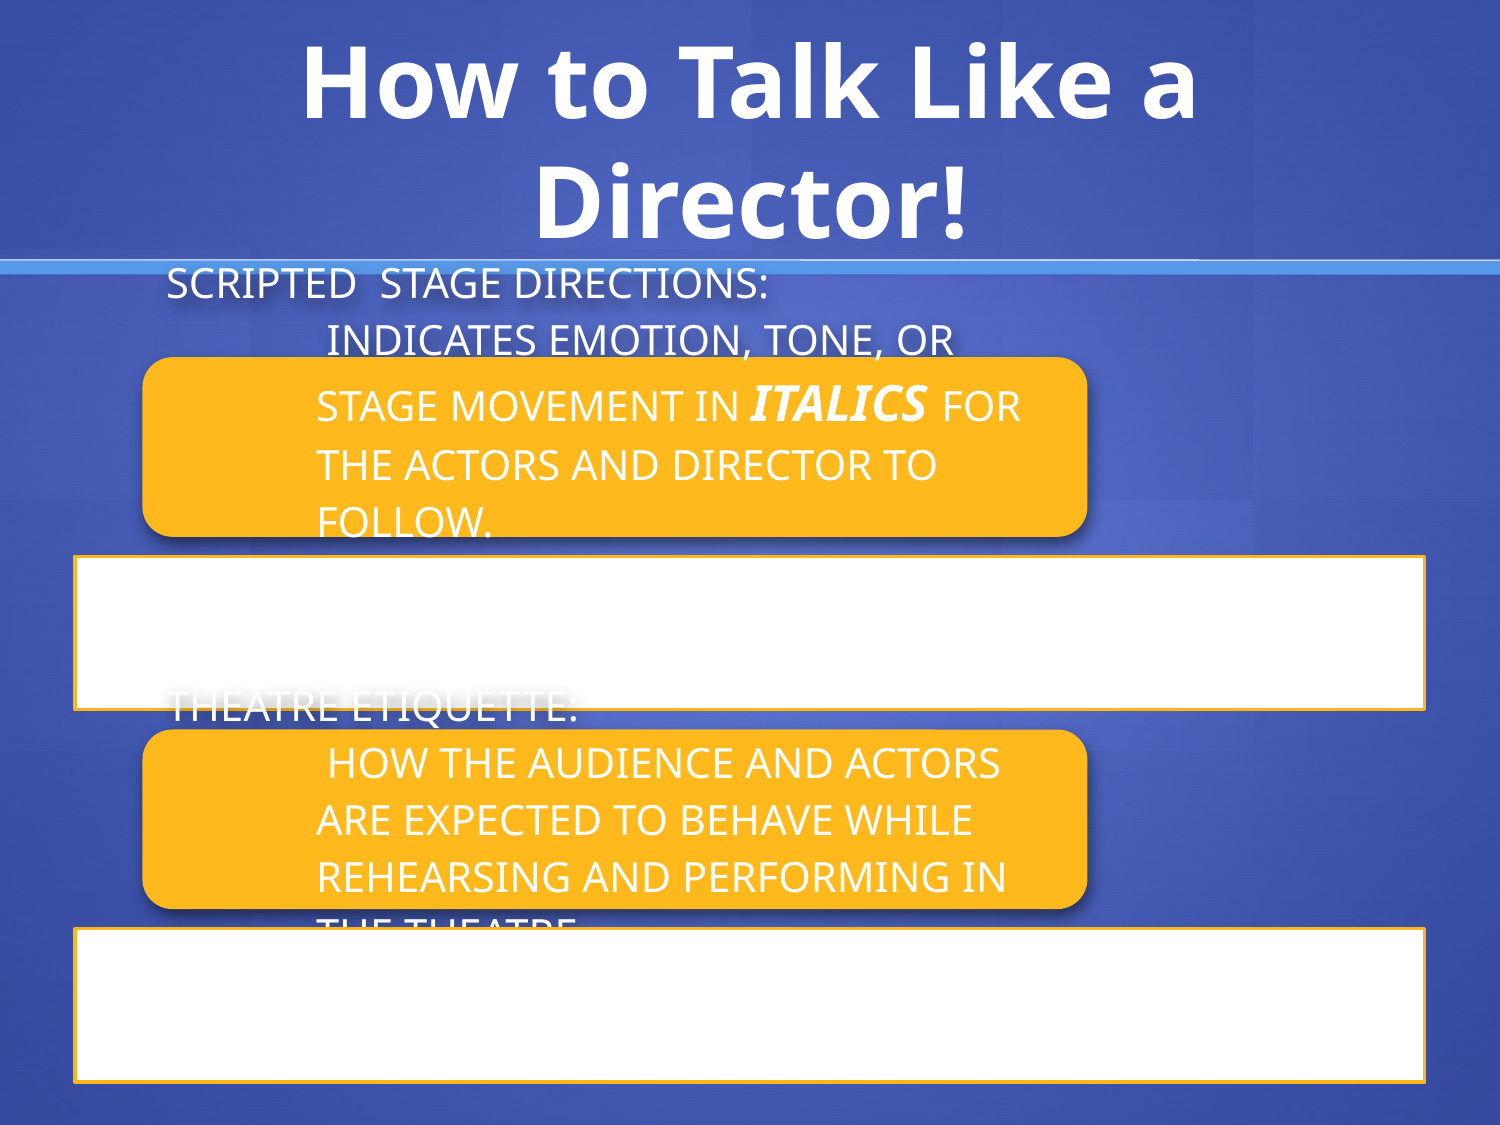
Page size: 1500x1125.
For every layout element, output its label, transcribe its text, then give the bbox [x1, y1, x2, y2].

title How to Talk Like a Director! [75, 45, 1425, 233]
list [73, 336, 1426, 1084]
